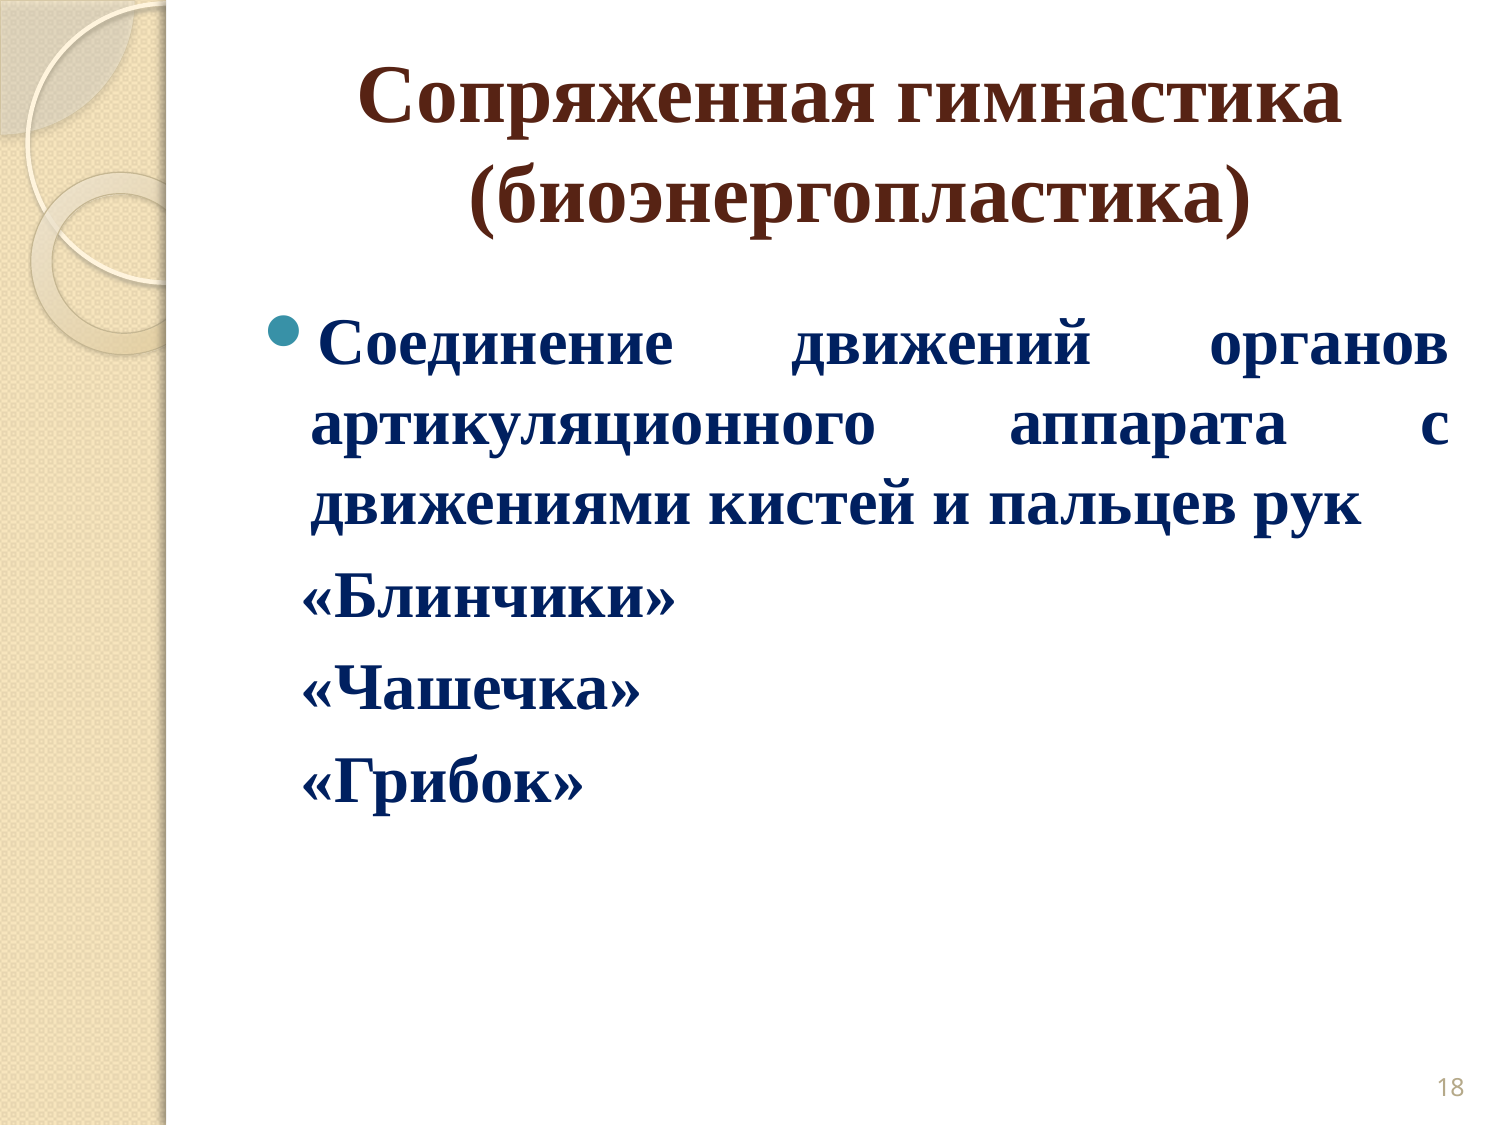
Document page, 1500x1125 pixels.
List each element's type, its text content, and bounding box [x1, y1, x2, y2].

slide_number 18 [1413, 1034, 1488, 1113]
title Сопряженная гимнастика (биоэнергопластика) [235, 45, 1466, 233]
list Соединение движений органов артикуляционного аппарата с движениями кистей и пальцев рук «Блинчики» «Чашечка» «Грибок» [235, 290, 1466, 1025]
